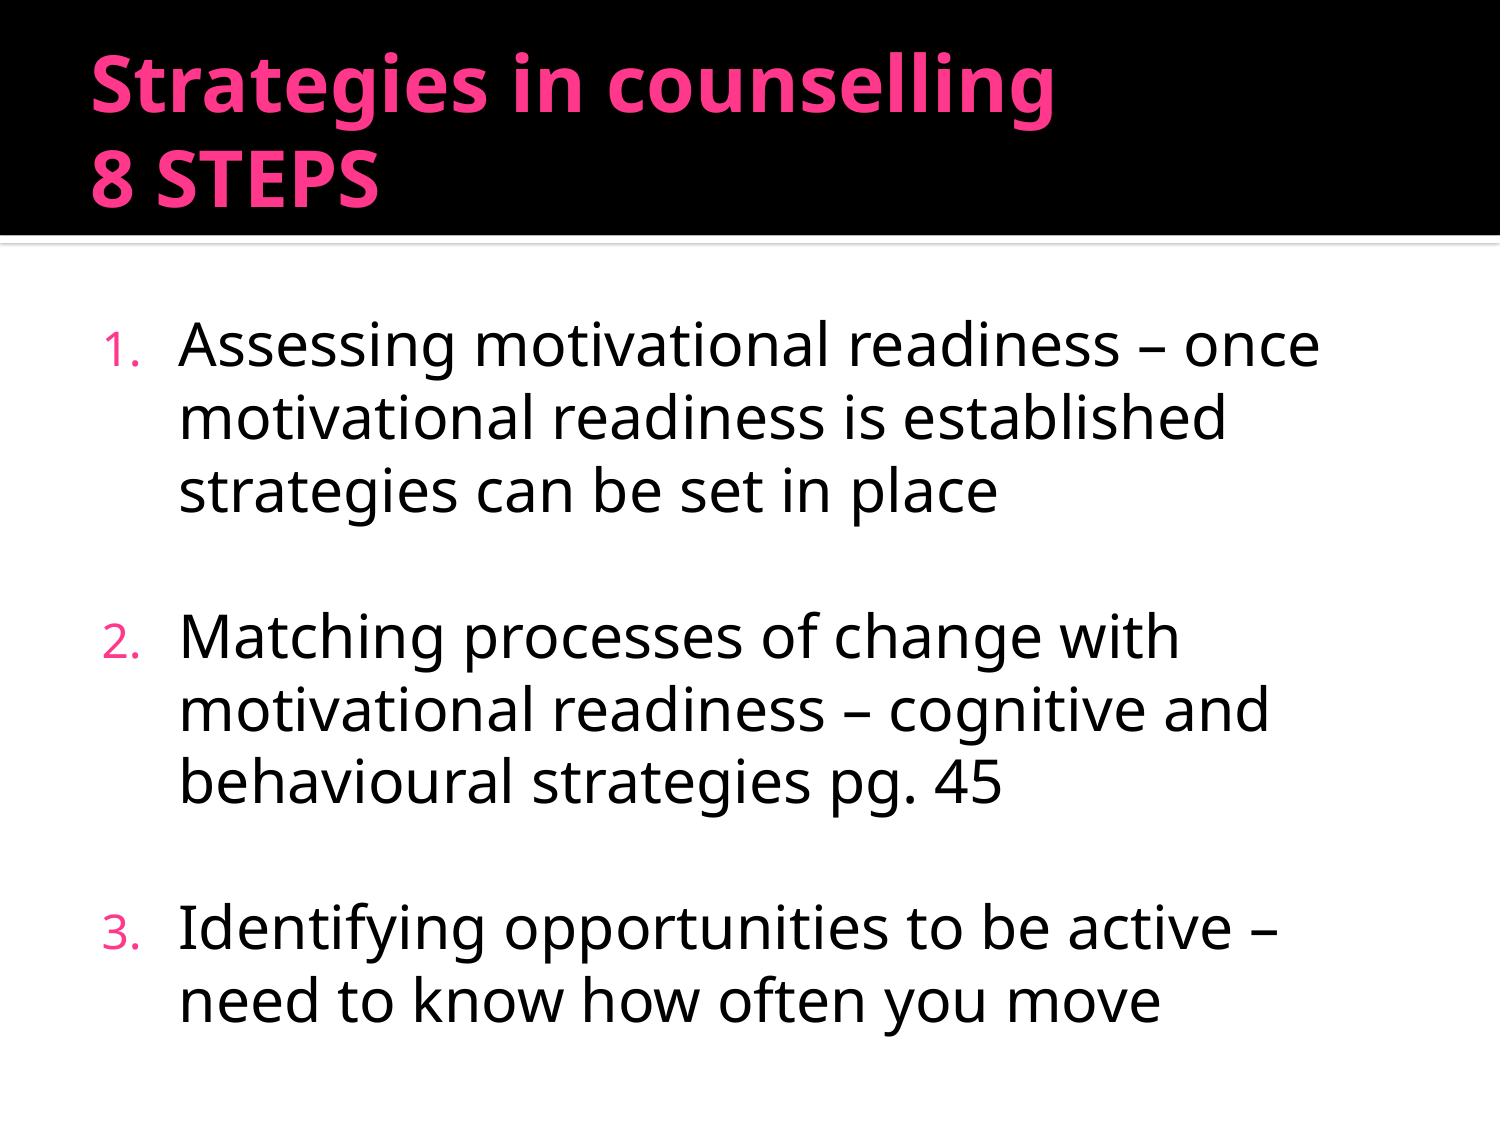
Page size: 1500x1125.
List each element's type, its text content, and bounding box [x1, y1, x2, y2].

list Assessing motivational readiness – once motivational readiness is established strategies can be set in place Matching processes of change with motivational readiness – cognitive and behavioural strategies pg. 45 Identifying opportunities to be active – need to know how often you move [75, 291, 1425, 1050]
title Strategies in counselling 8 STEPS [75, 25, 1425, 231]
